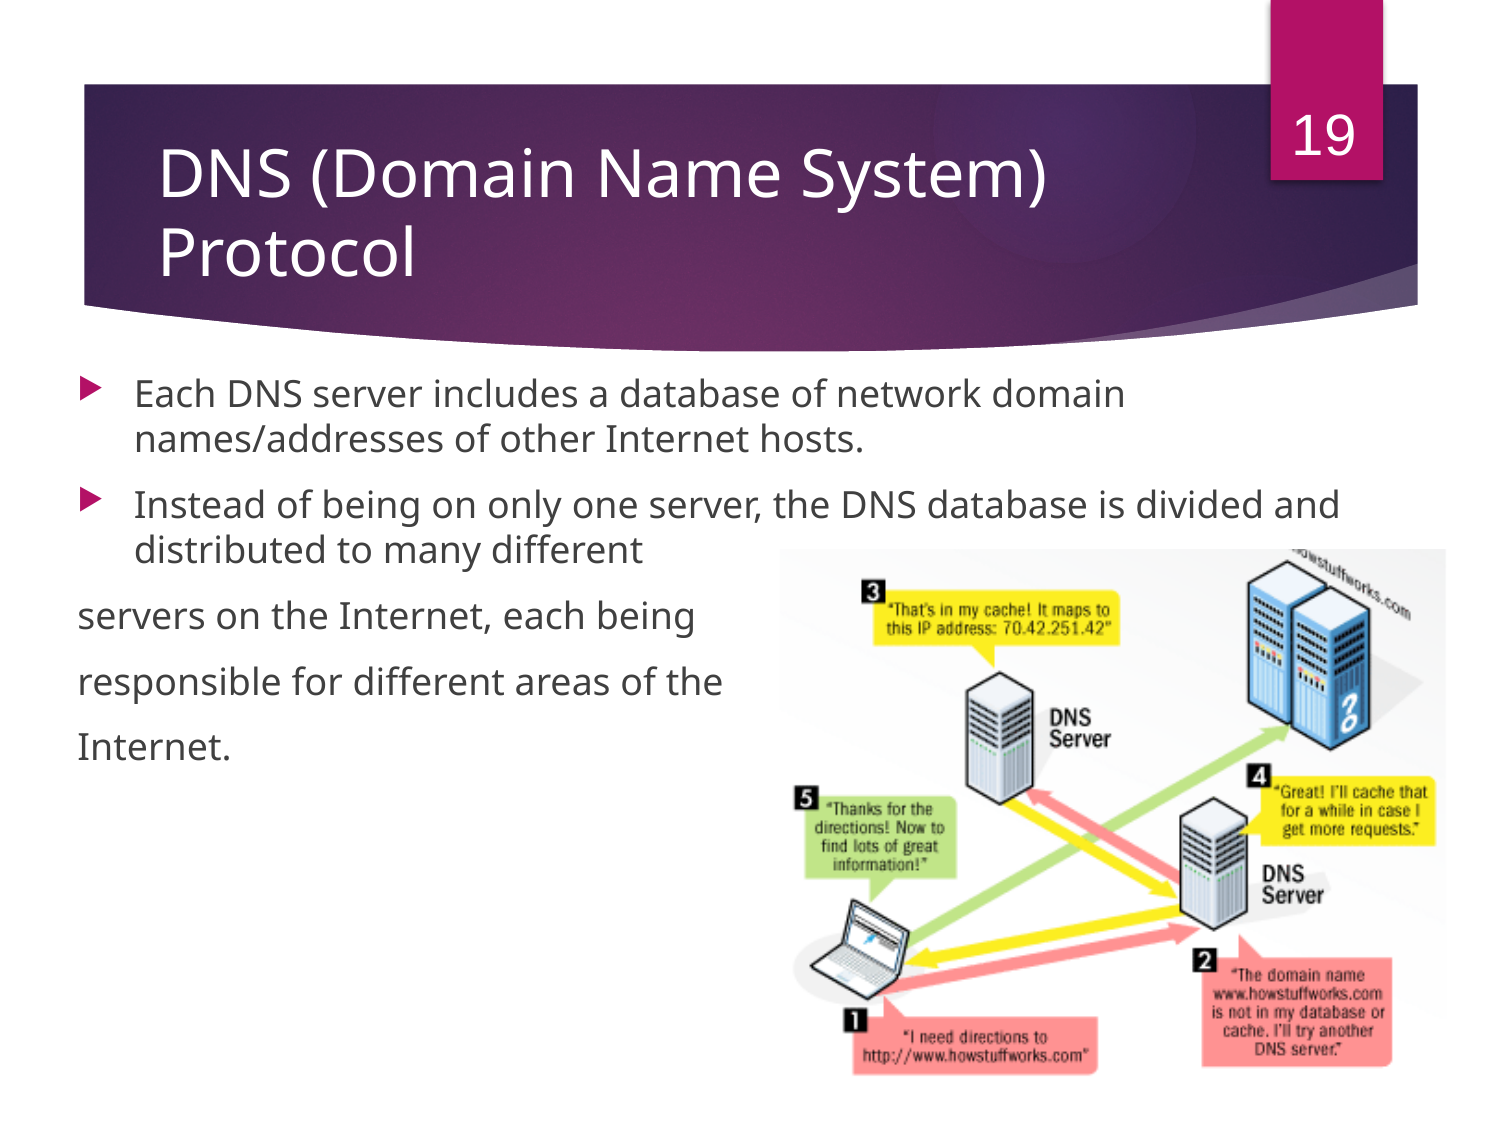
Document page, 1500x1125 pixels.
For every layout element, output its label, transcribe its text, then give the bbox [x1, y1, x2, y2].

picture [762, 549, 1448, 1102]
title DNS (Domain Name System) Protocol [142, 152, 1183, 269]
slide_number 19 [1259, 48, 1390, 175]
list Each DNS server includes a database of network domain names/addresses of other Internet hosts. Instead of being on only one server, the DNS database is divided and distributed to many different servers on the Internet, each being responsible for different areas of the Internet. [62, 362, 1463, 1005]
